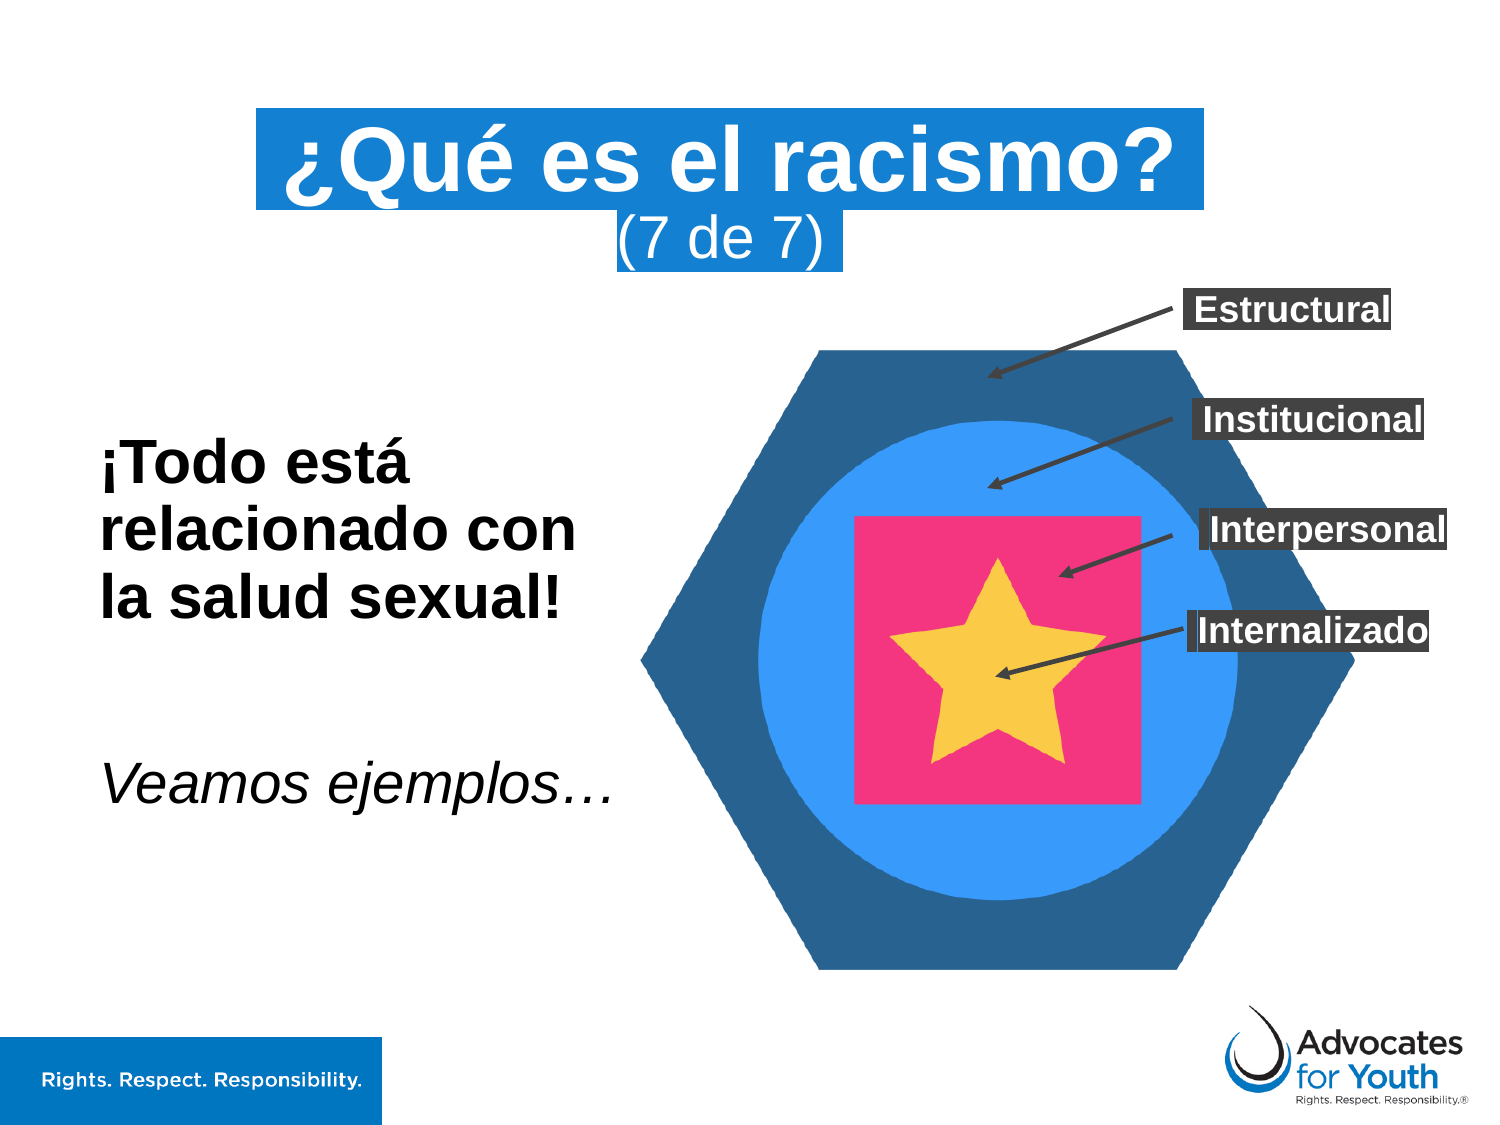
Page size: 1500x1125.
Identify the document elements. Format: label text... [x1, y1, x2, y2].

text_box Interpersonal [1359, 497, 1491, 558]
picture [0, 1037, 382, 1125]
picture [1200, 990, 1500, 1125]
list ¡Todo está relacionado con la salud sexual! Veamos ejemplos… [84, 421, 653, 1002]
picture [640, 350, 1355, 970]
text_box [994, 628, 1184, 677]
text_box Institucional [1359, 387, 1476, 448]
title ¿Qué es el racismo? (7 de 7) [92, 99, 1368, 288]
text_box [986, 307, 1173, 378]
text_box Internalizado [1359, 598, 1476, 659]
text_box Estructural [1120, 277, 1455, 338]
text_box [1058, 535, 1173, 577]
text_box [986, 418, 1173, 489]
